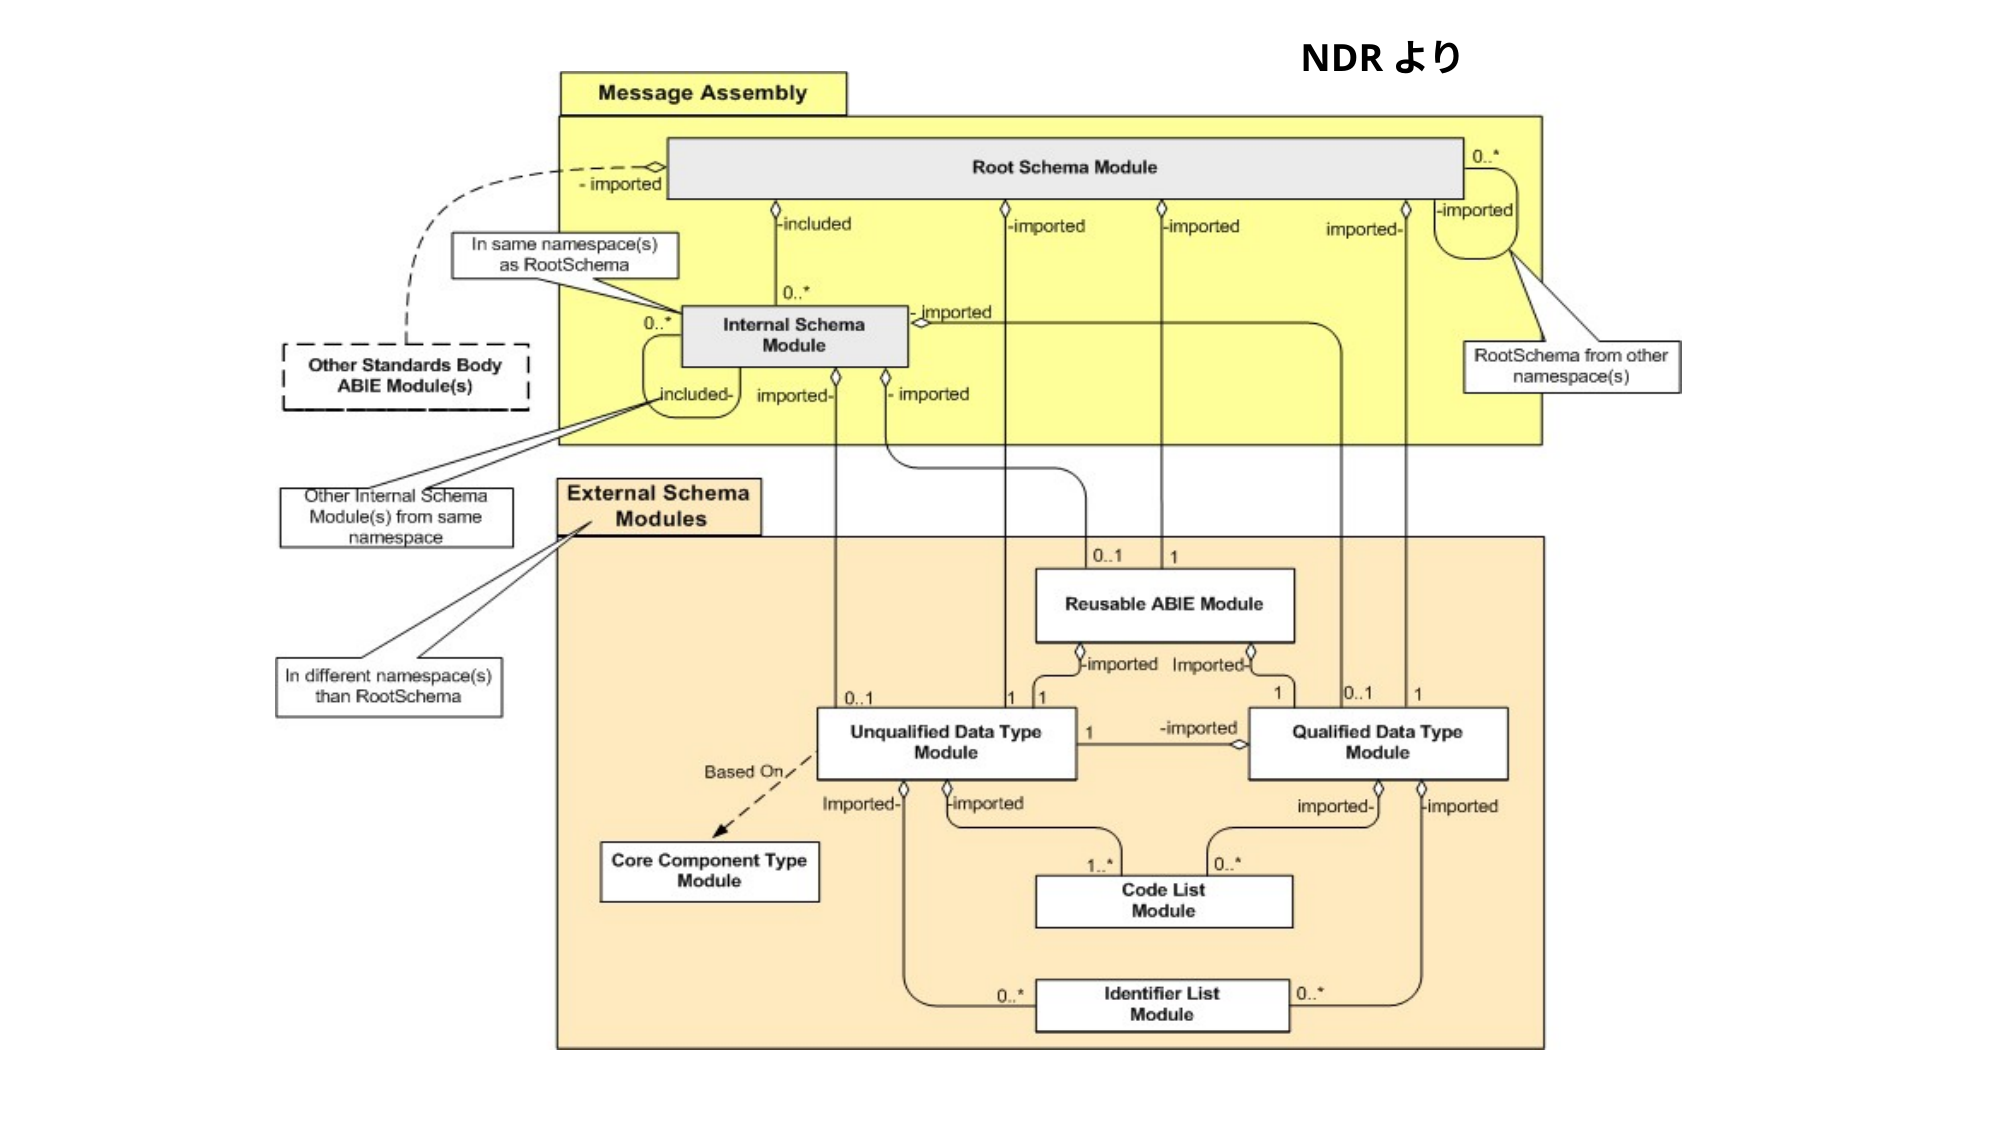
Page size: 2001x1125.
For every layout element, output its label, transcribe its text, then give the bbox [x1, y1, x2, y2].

picture [274, 71, 1682, 1050]
text_box NDRより [1033, 27, 1482, 71]
